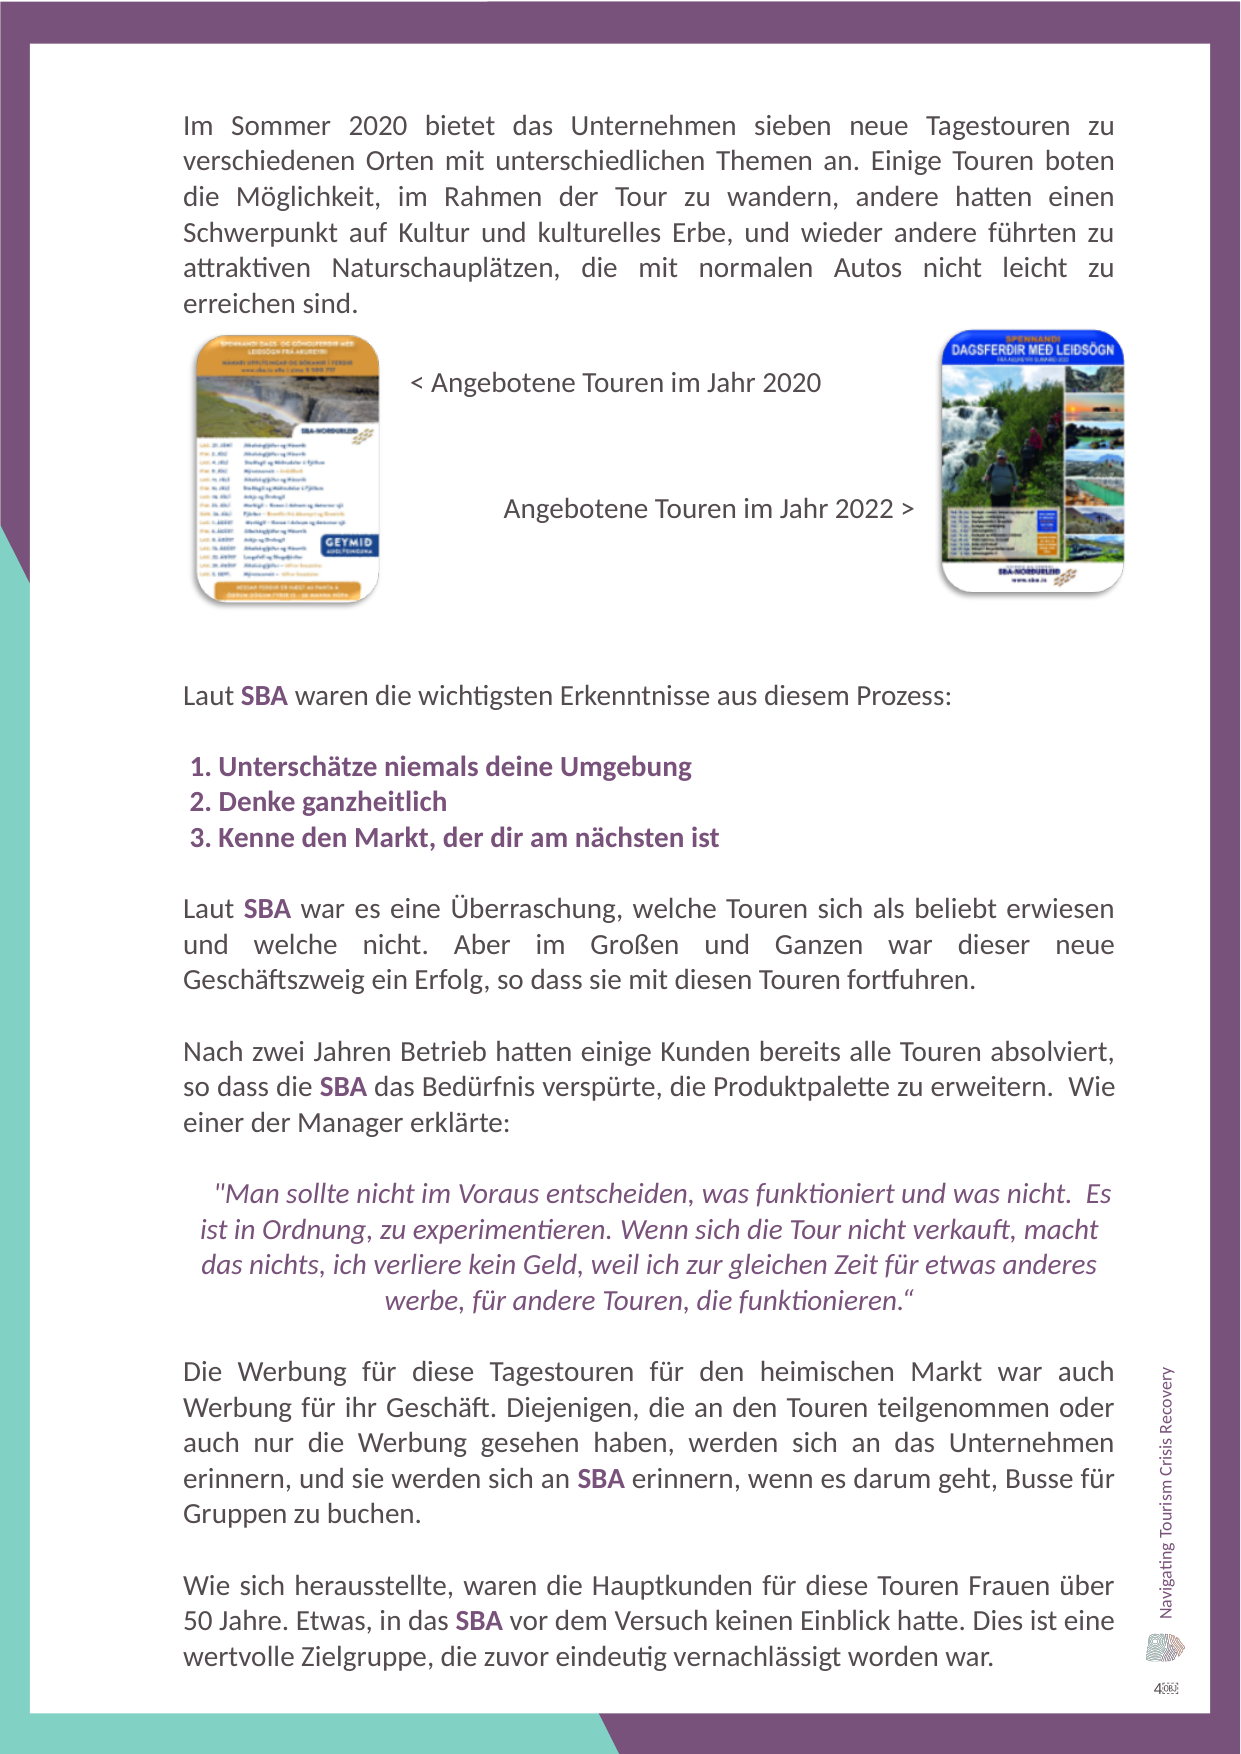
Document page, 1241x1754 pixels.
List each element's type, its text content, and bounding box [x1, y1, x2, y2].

picture [184, 327, 386, 616]
text_box < Angebotene Touren im Jahr 2020 [395, 355, 879, 406]
text_box Angebotene Touren im Jahr 2022 > [488, 481, 924, 532]
list Im Sommer 2020 bietet das Unternehmen sieben neue Tagestouren zu verschiedenen Orten mit unterschiedlichen Themen an. Einige Touren boten die Möglichkeit, im Rahmen der Tour zu wandern, andere hatten einen Schwerpunkt auf Kultur und kulturelles Erbe, und wieder andere führten zu attraktiven Naturschauplätzen, die mit normalen Autos nicht leicht zu erreichen sind. Laut SBA waren die wichtigsten Erkenntnisse aus diesem Prozess: 1. Unterschätze niemals deine Umgebung 2. Denke ganzheitlich 3. Kenne den Markt, der dir am nächsten ist Laut SBA war es eine Überraschung, welche Touren sich als beliebt erwiesen und welche nicht. Aber im Großen und Ganzen war dieser neue Geschäftszweig ein Erfolg, so dass sie mit diesen Touren fortfuhren. Nach zwei Jahren Betrieb hatten einige Kunden bereits alle Touren absolviert, so dass die SBA das Bedürfnis verspürte, die Produktpalette zu erweitern. Wie einer der Manager erklärte: "Man sollte nicht im Voraus entscheiden, was funktioniert und was nicht. Es ist in Ordnung, zu experimentieren. Wenn sich die Tour nicht verkauft, macht das nichts, ich verliere kein Geld, weil ich zur gleichen Zeit für etwas anderes werbe, für andere Touren, die funktionieren.“ Die Werbung für diese Tagestouren für den heimischen Markt war auch Werbung für ihr Geschäft. Diejenigen, die an den Touren teilgenommen oder auch nur die Werbung gesehen haben, werden sich an das Unternehmen erinnern, und sie werden sich an SBA erinnern, wenn es darum geht, Busse für Gruppen zu buchen. Wie sich herausstellte, waren die Hauptkunden für diese Touren Frauen über 50 Jahre. Etwas, in das SBA vor dem Versuch keinen Einblick hatte. Dies ist eine wertvolle Zielgruppe, die zuvor eindeutig vernachlässigt worden war. [168, 97, 1131, 1703]
picture [929, 323, 1131, 607]
picture [1142, 1631, 1189, 1667]
